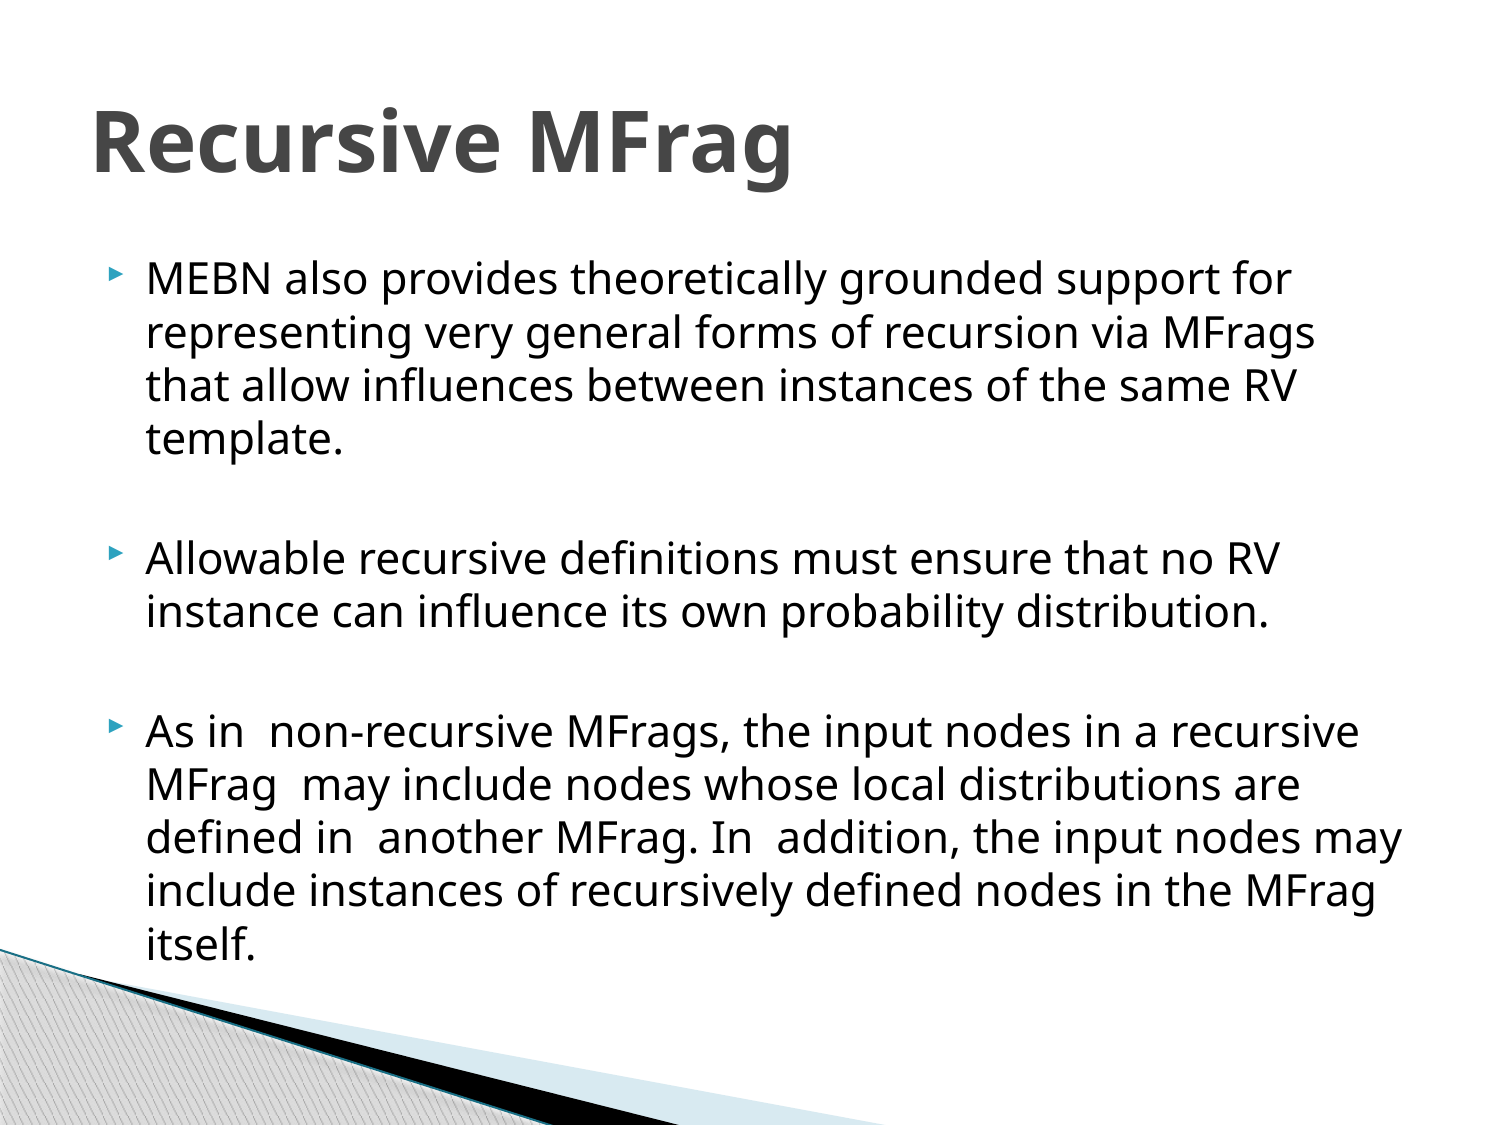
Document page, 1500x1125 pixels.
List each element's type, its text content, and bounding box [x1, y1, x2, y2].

title Recursive MFrag [75, 45, 1425, 233]
list MEBN also provides theoretically grounded support for representing very general forms of recursion via MFrags that allow influences between instances of the same RV template. Allowable recursive definitions must ensure that no RV instance can influence its own probability distribution. As in non-recursive MFrags, the input nodes in a recursive MFrag may include nodes whose local distributions are defined in another MFrag. In addition, the input nodes may include instances of recursively defined nodes in the MFrag itself. [75, 243, 1425, 986]
